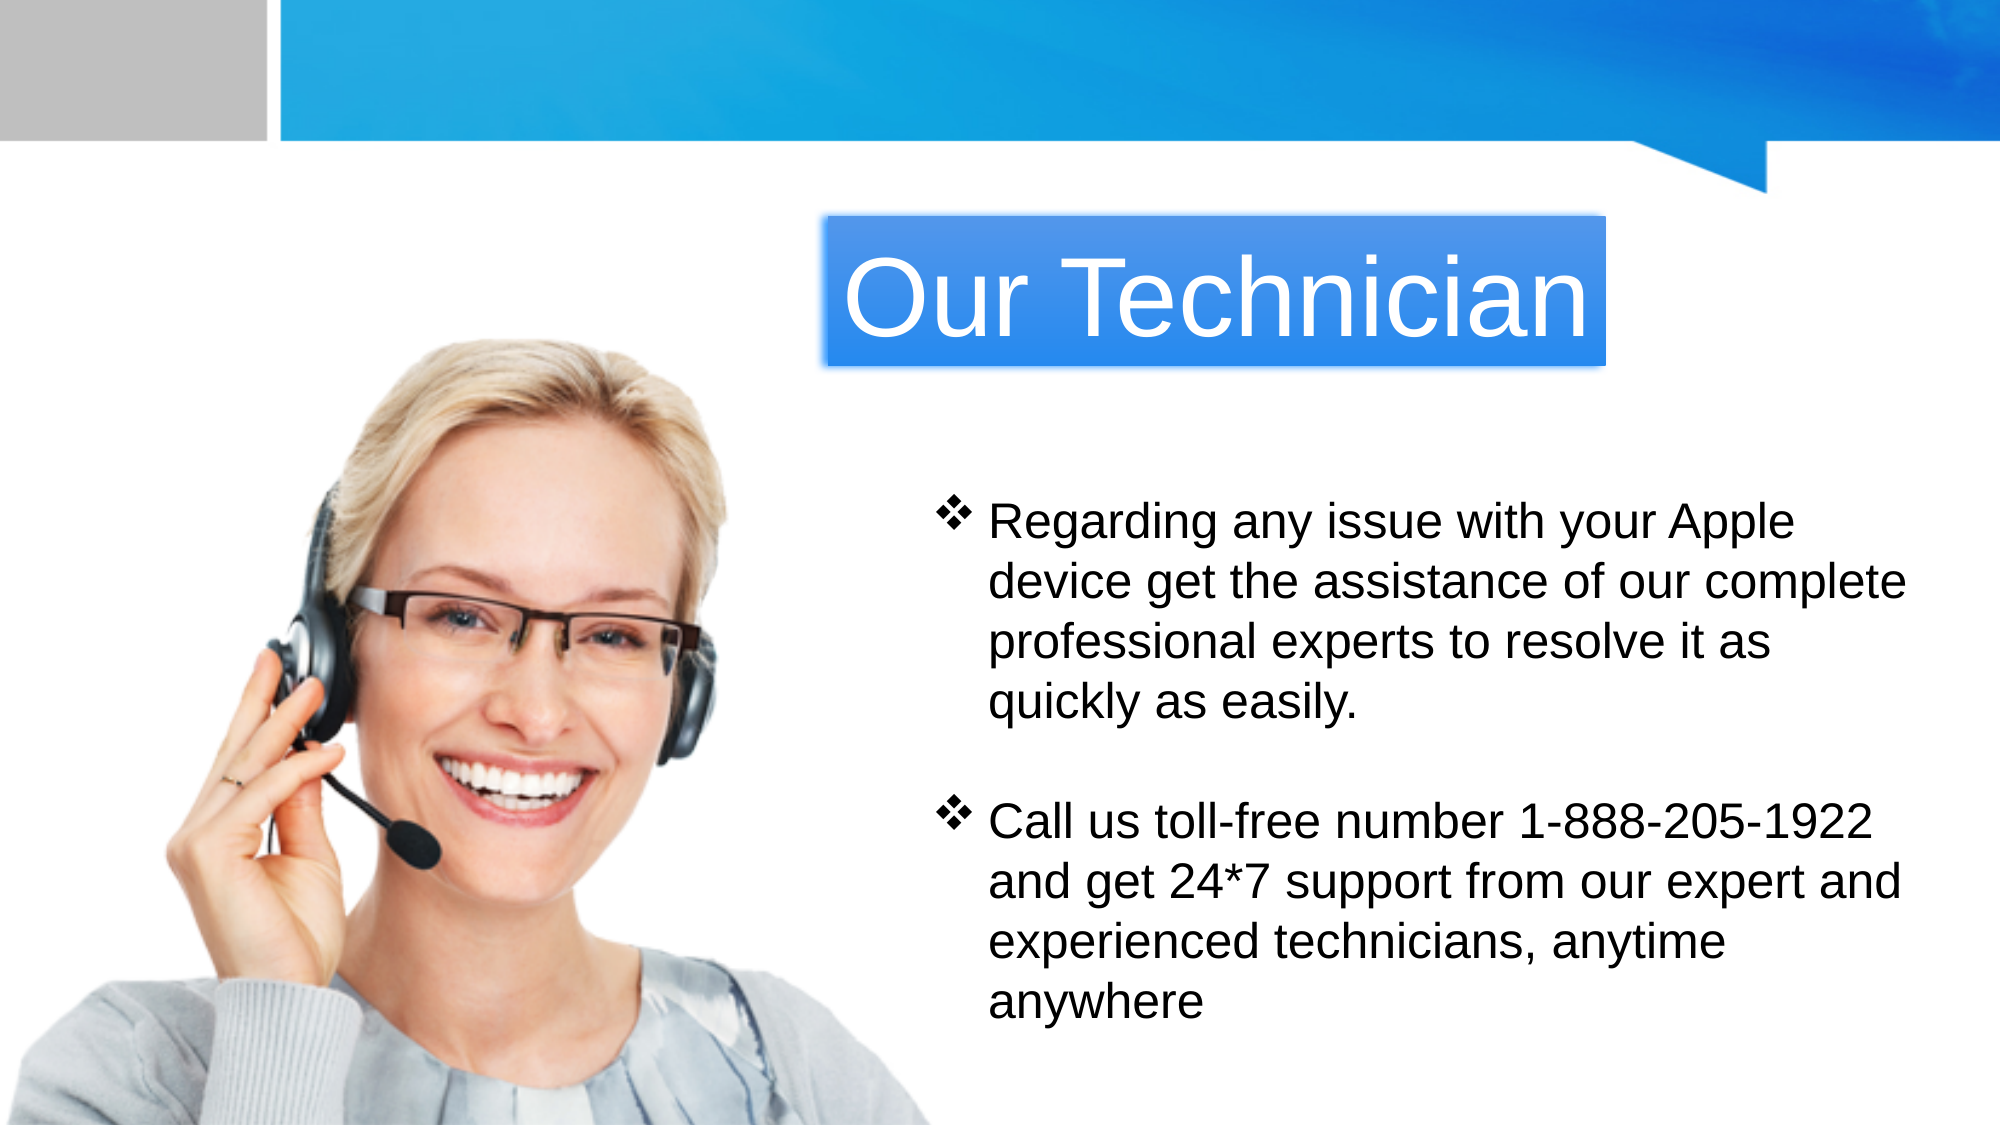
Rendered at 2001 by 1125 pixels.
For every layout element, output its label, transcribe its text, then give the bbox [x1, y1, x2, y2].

picture [0, 0, 2000, 1125]
text_box Regarding any issue with your Apple device get the assistance of our complete professional experts to resolve it as quickly as easily. Call us toll-free number 1-888-205-1922 and get 24*7 support from our expert and experienced technicians, anytime anywhere [952, 481, 1926, 1037]
text_box Our Technician [828, 216, 1606, 366]
